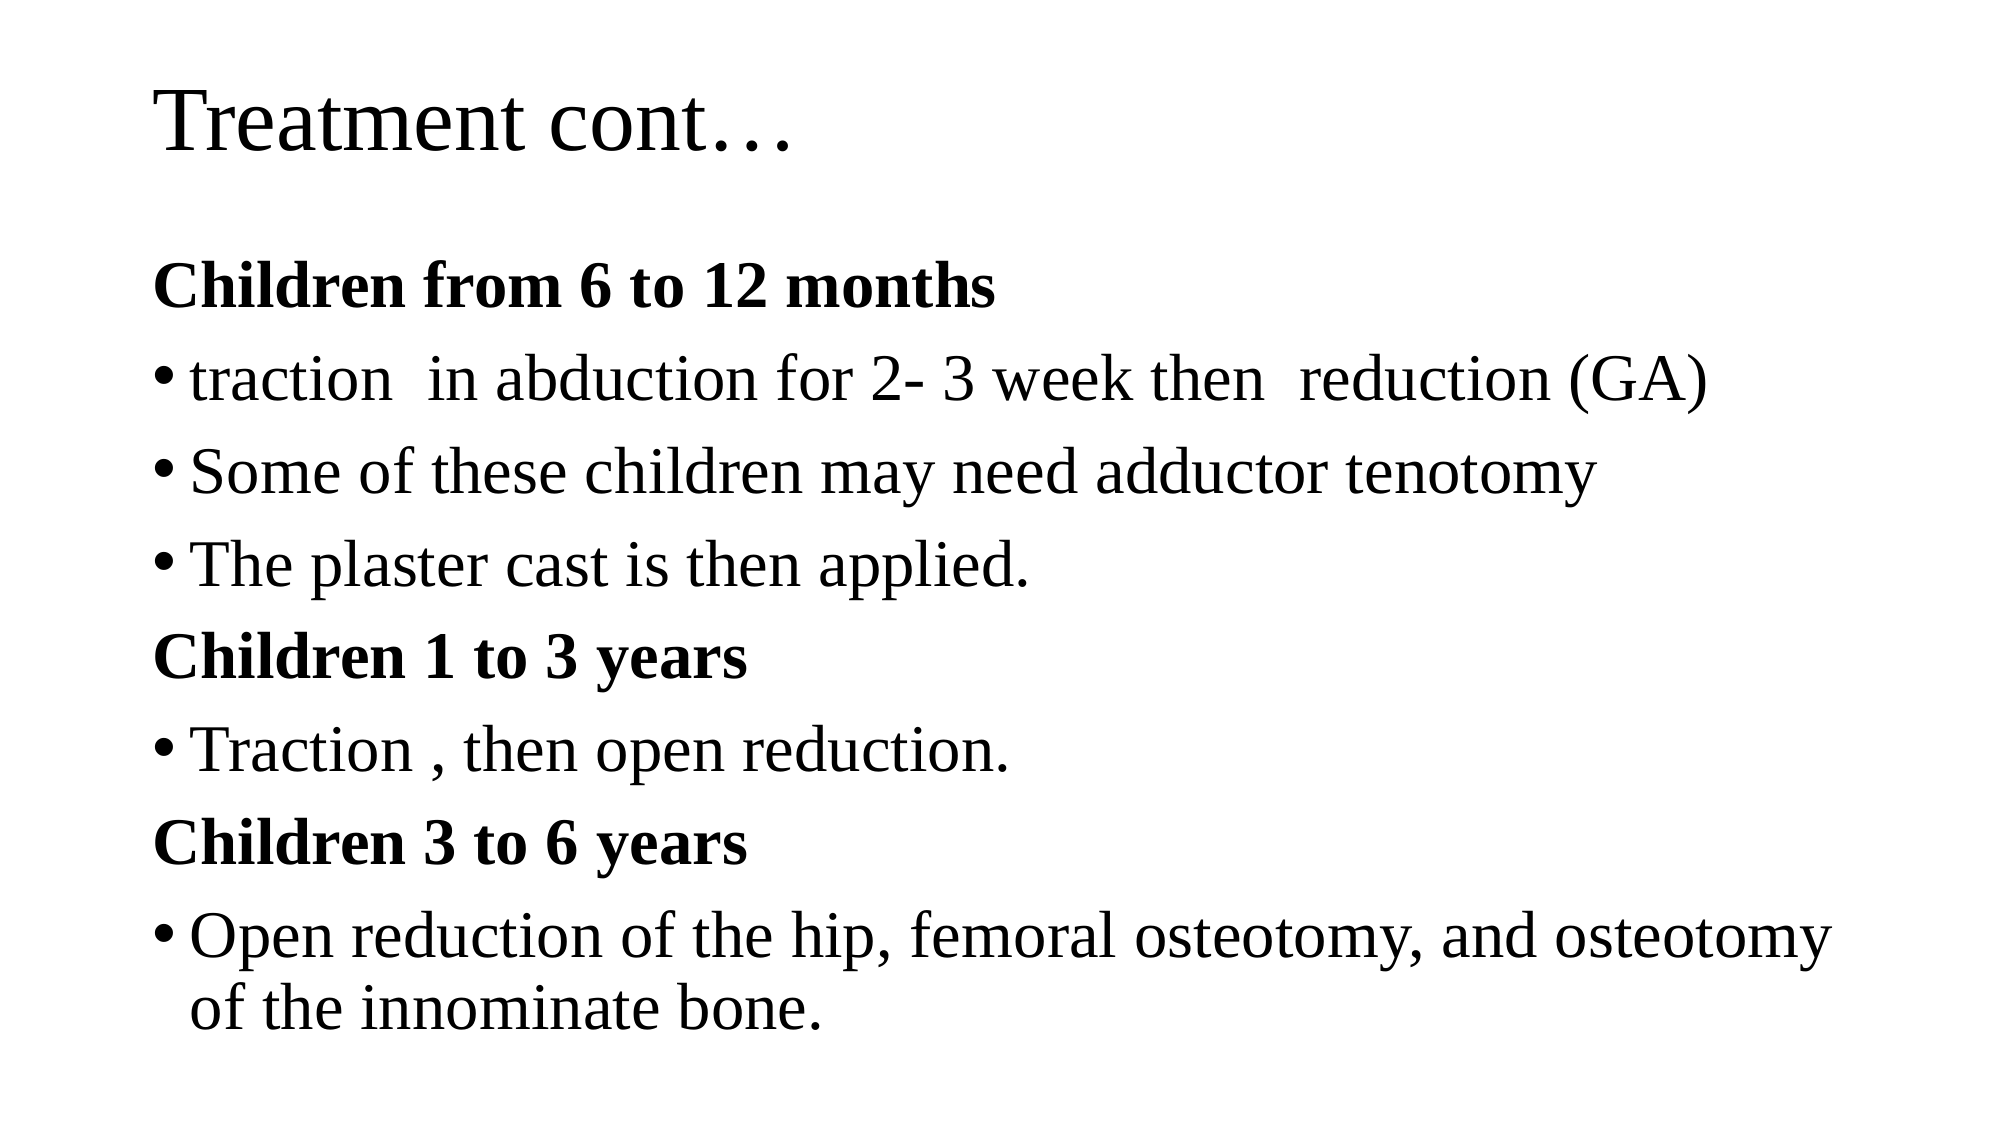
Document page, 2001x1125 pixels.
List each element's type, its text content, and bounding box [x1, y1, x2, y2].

title Treatment cont… [137, 20, 1863, 222]
list Children from 6 to 12 months traction in abduction for 2- 3 week then reduction (GA) Some of these children may need adductor tenotomy The plaster cast is then applied. Children 1 to 3 years Traction , then open reduction. Children 3 to 6 years Open reduction of the hip, femoral osteotomy, and osteotomy of the innominate bone. [137, 242, 1863, 1066]
